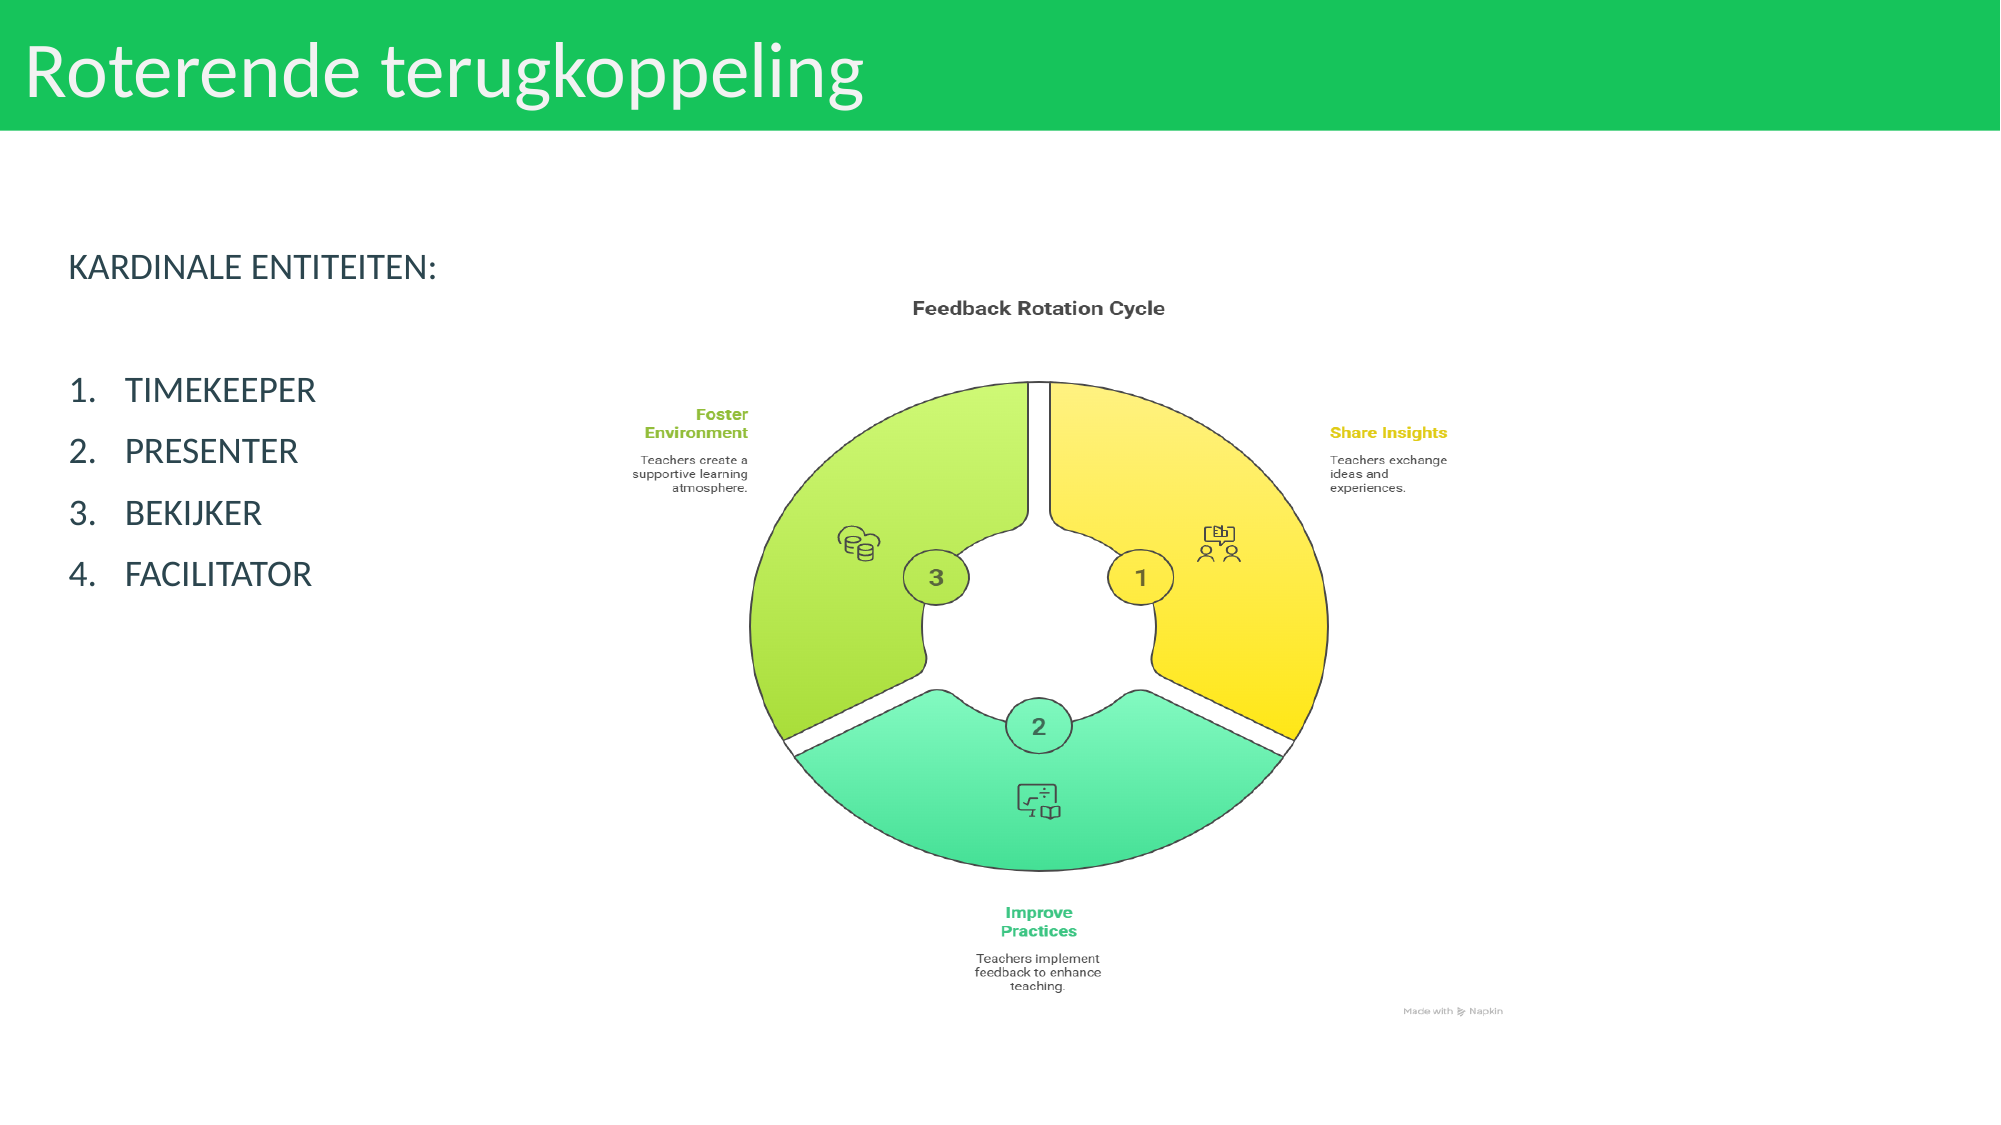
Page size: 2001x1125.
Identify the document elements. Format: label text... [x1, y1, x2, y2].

list KARDINALE ENTITEITEN: TIMEKEEPER PRESENTER BEKIJKER FACILITATOR [16, 239, 1976, 1108]
title Roterende terugkoppeling [16, 13, 1976, 131]
picture [552, 257, 1524, 1034]
